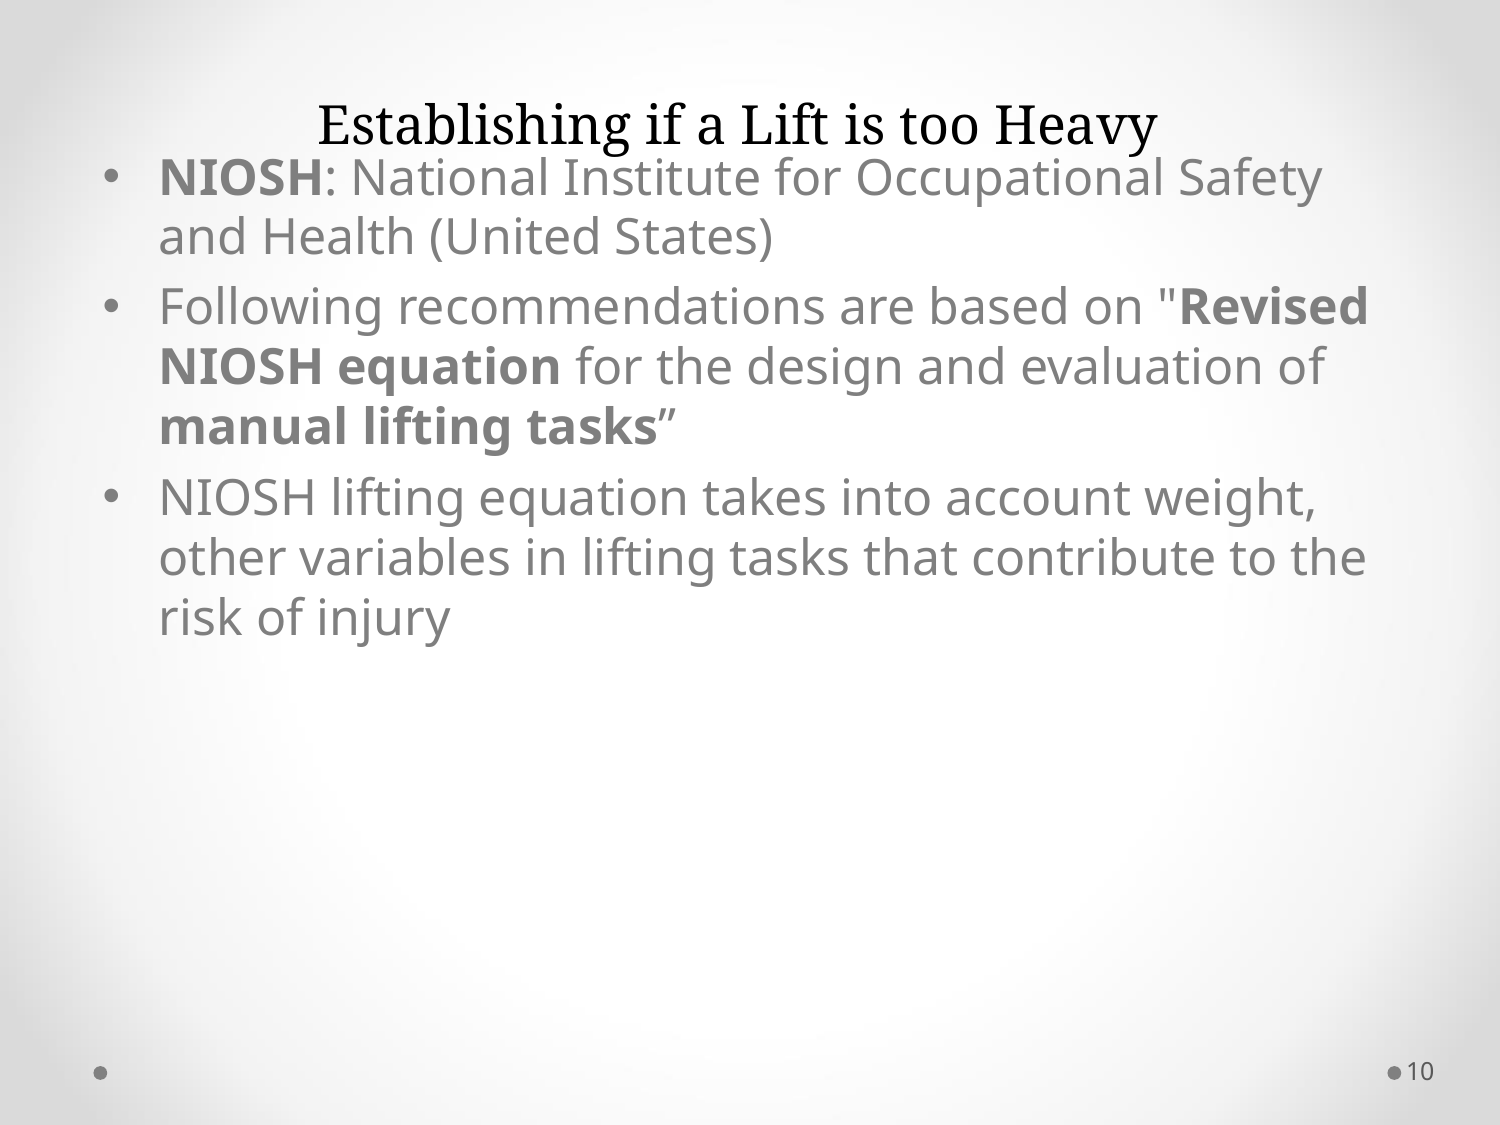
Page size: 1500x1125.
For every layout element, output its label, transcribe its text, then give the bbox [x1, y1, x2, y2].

picture [0, 0, 1500, 1125]
title Establishing if a Lift is too Heavy [62, 62, 1413, 163]
list NIOSH: National Institute for Occupational Safety and Health (United States) Following recommendations are based on "Revised NIOSH equation for the design and evaluation of manual lifting tasks” NIOSH lifting equation takes into account weight, other variables in lifting tasks that contribute to the risk of injury [87, 137, 1438, 1113]
slide_number 10 [1401, 1042, 1494, 1103]
